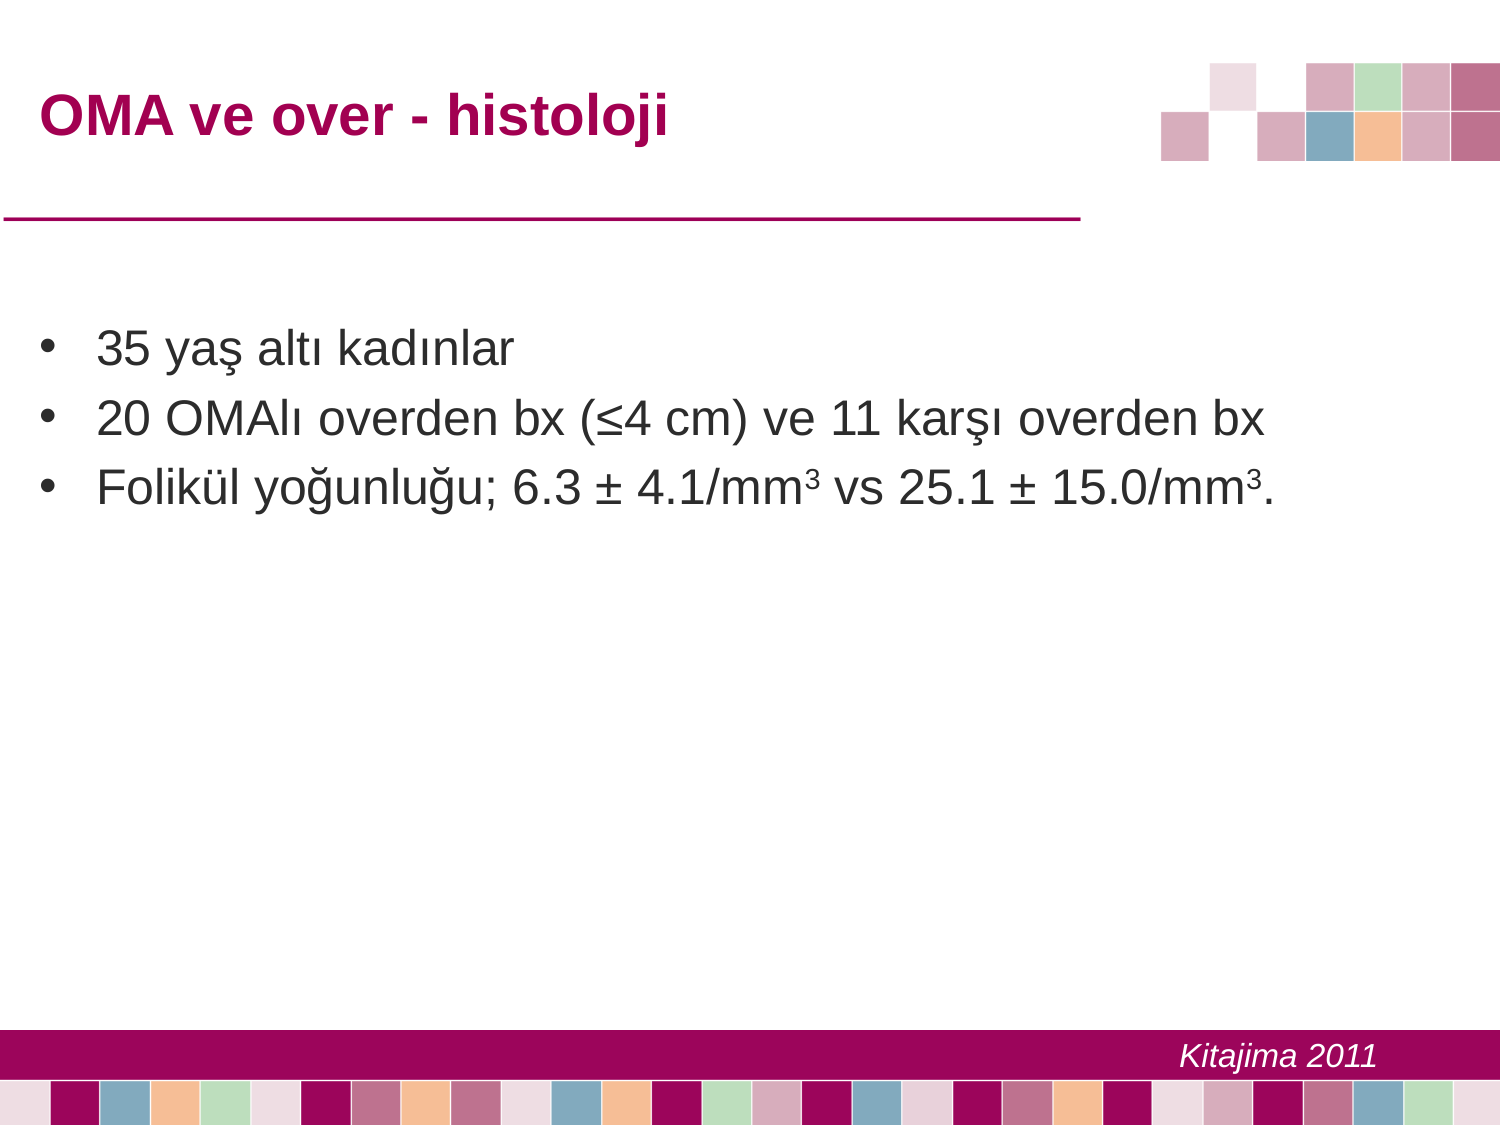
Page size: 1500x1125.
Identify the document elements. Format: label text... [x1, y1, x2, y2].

picture [1149, 62, 1500, 161]
picture [0, 212, 1088, 227]
text_box Kitajima 2011 [1164, 1026, 1394, 1082]
title OMA ve over - histoloji [24, 12, 1138, 213]
picture [0, 1030, 1500, 1125]
list 35 yaş altı kadınlar 20 OMAlı overden bx (≤4 cm) ve 11 karşı overden bx Folikül yoğunluğu; 6.3 ± 4.1/mm3 vs 25.1 ± 15.0/mm3. [24, 237, 1476, 1013]
